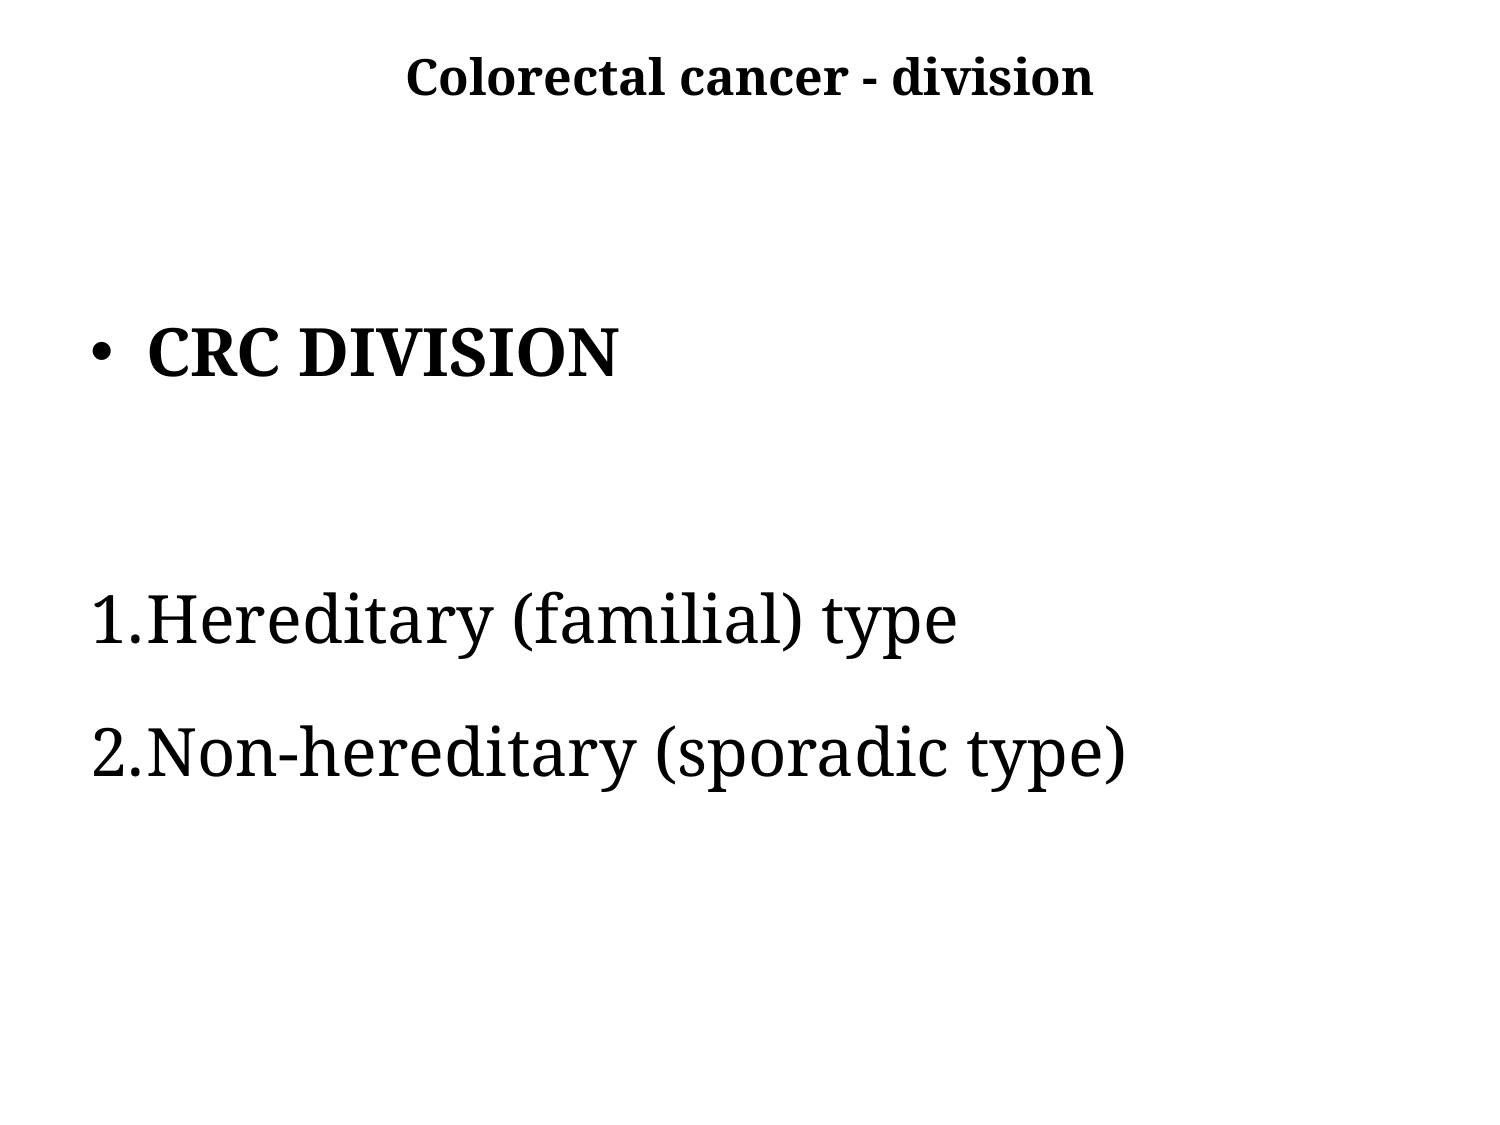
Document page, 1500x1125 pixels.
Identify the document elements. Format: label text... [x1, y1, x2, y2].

title Colorectal cancer - division [0, 0, 1500, 150]
list CRC DIVISION Hereditary (familial) type Non-hereditary (sporadic type) [75, 262, 1425, 1005]
